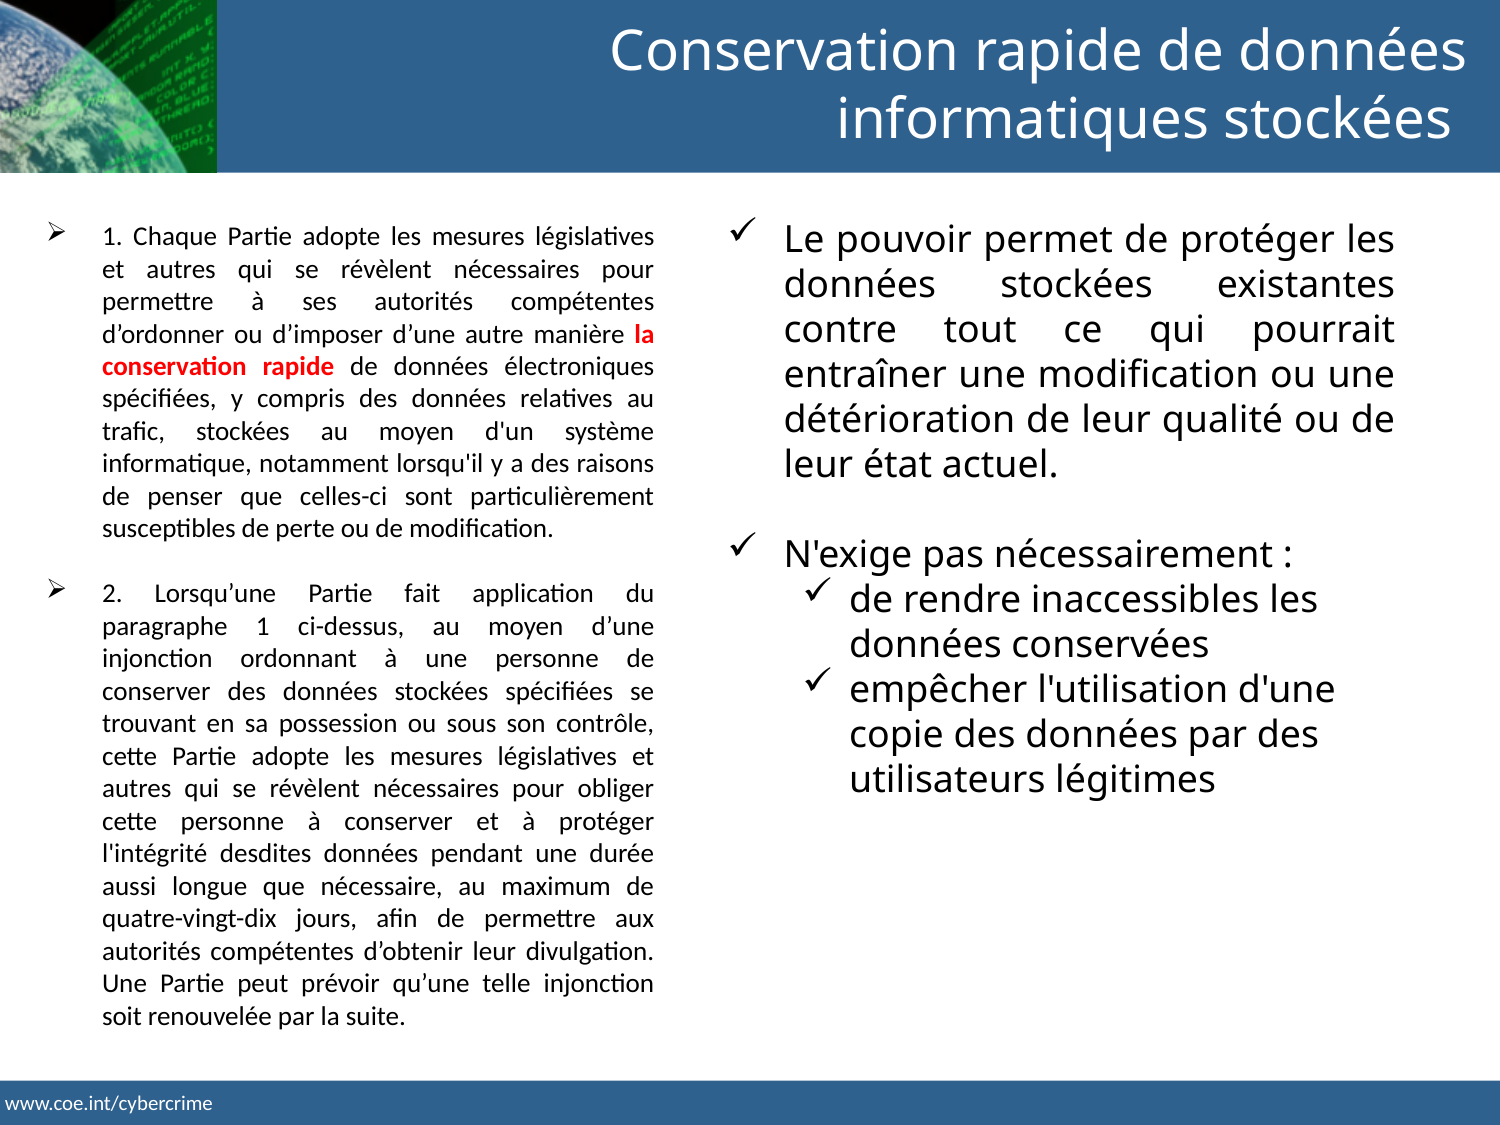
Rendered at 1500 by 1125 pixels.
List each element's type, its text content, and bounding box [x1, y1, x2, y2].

picture [0, 0, 217, 173]
text_box 1. Chaque Partie adopte les mesures législatives et autres qui se révèlent nécessaires pour permettre à ses autorités compétentes d’ordonner ou d’imposer d’une autre manière la conservation rapide de données électroniques spécifiées, y compris des données relatives au trafic, stockées au moyen d'un système informatique, notamment lorsqu'il y a des raisons de penser que celles-ci sont particulièrement susceptibles de perte ou de modification. 2. Lorsqu’une Partie fait application du paragraphe 1 ci-dessus, au moyen d’une injonction ordonnant à une personne de conserver des données stockées spécifiées se trouvant en sa possession ou sous son contrôle, cette Partie adopte les mesures législatives et autres qui se révèlent nécessaires pour obliger cette personne à conserver et à protéger l'intégrité desdites données pendant une durée aussi longue que nécessaire, au maximum de quatre-vingt-dix jours, afin de permettre aux autorités compétentes d’obtenir leur divulgation. Une Partie peut prévoir qu’une telle injonction soit renouvelée par la suite. [31, 211, 670, 1038]
text_box Le pouvoir permet de protéger les données stockées existantes contre tout ce qui pourrait entraîner une modification ou une détérioration de leur qualité ou de leur état actuel. N'exige pas nécessairement : de rendre inaccessibles les données conservées empêcher l'utilisation d'une copie des données par des utilisateurs légitimes [712, 207, 1411, 808]
text_box Conservation rapide de données informatiques stockées [230, 7, 1483, 157]
